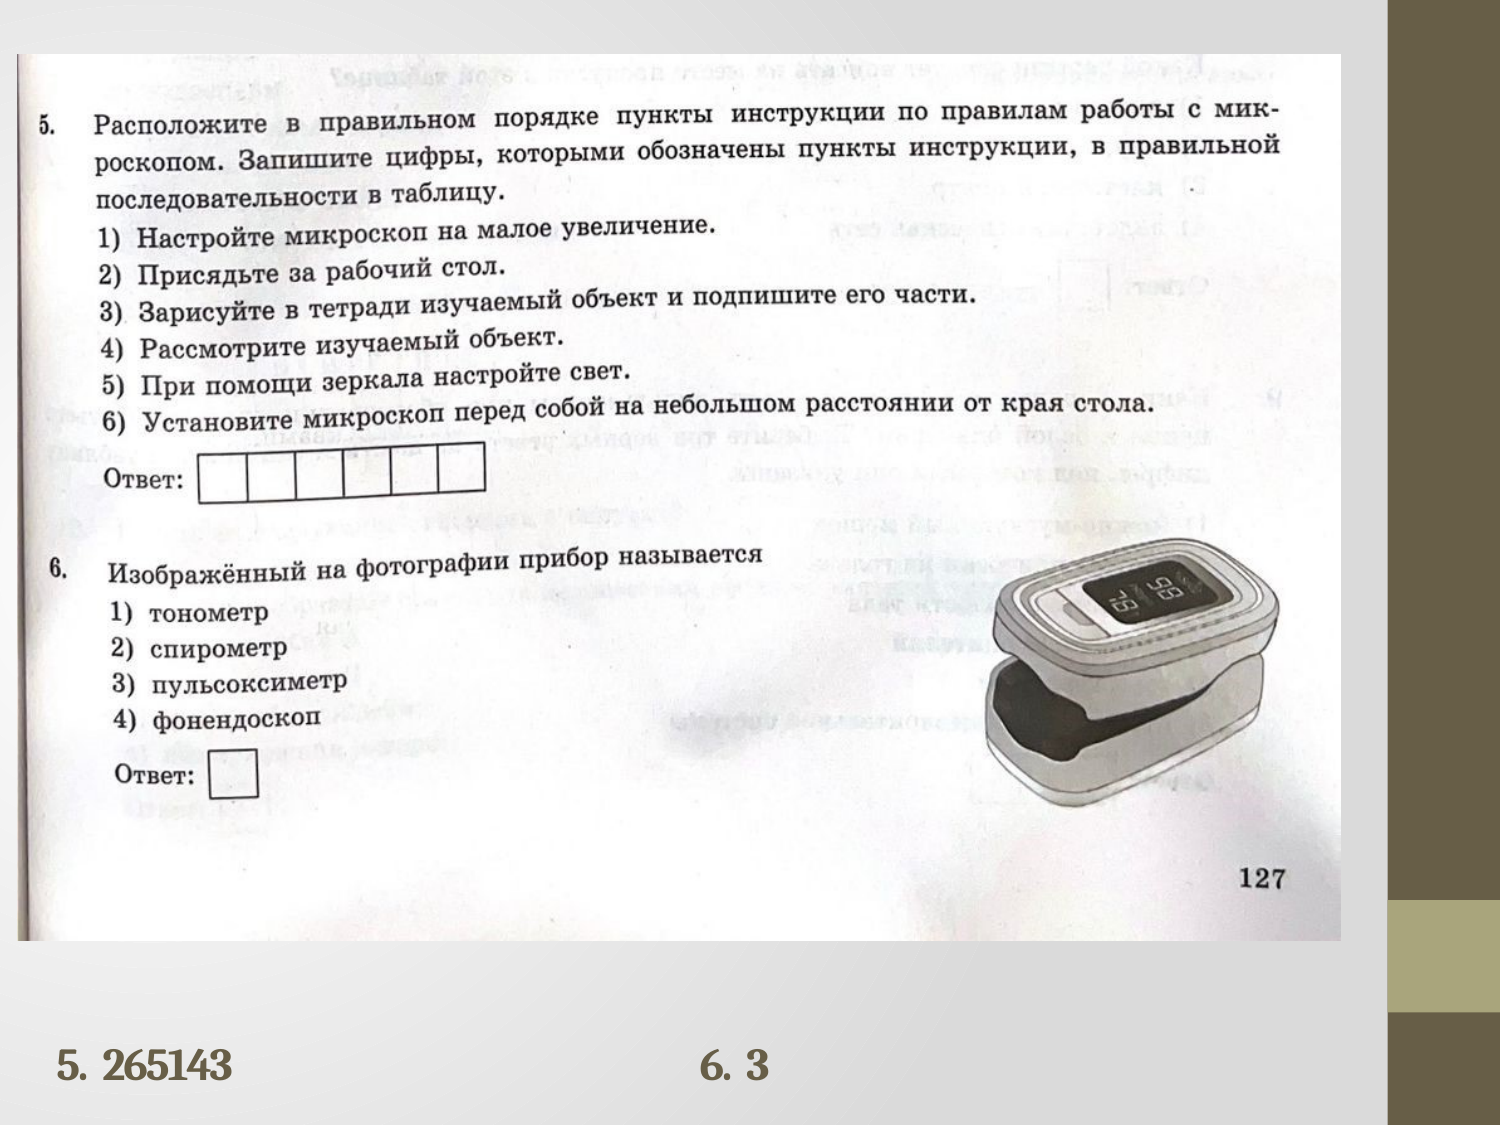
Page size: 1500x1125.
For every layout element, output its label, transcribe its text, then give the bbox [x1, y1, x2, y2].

title 5. 265143 6. 3 [41, 999, 1317, 1098]
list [17, 53, 1342, 941]
